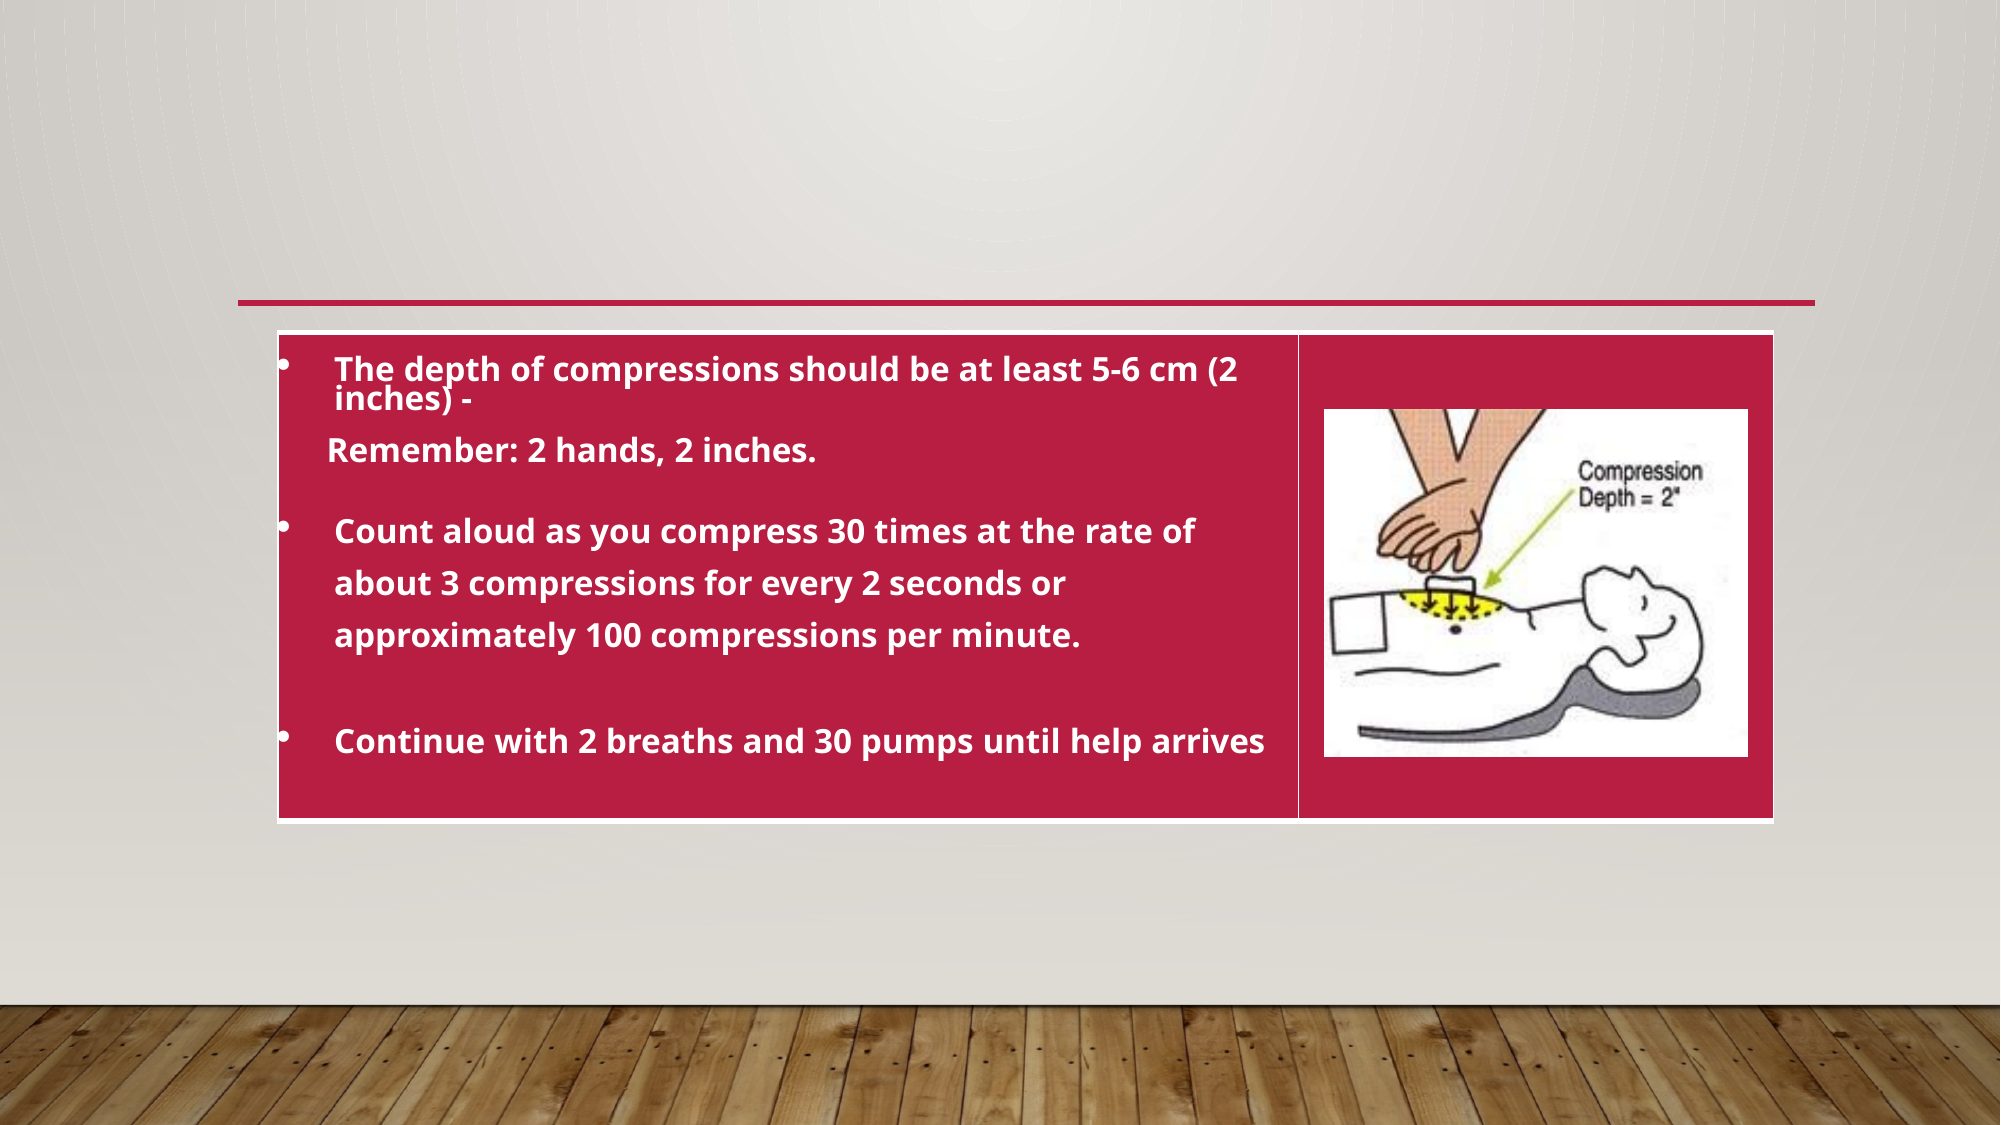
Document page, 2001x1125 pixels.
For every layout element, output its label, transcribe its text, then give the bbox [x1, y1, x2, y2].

table_header The depth of compressions should be at least 5-6 cm (2 inches) - Remember: 2 hands, 2 inches. Count aloud as you compress 30 times at the rate of about 3 compressions for every 2 seconds or approximately 100 compressions per minute. Continue with 2 breaths and 30 pumps until help arrives [279, 335, 1298, 818]
picture [1323, 409, 1748, 758]
table_header [1299, 335, 1773, 818]
picture [0, 1005, 2000, 1125]
